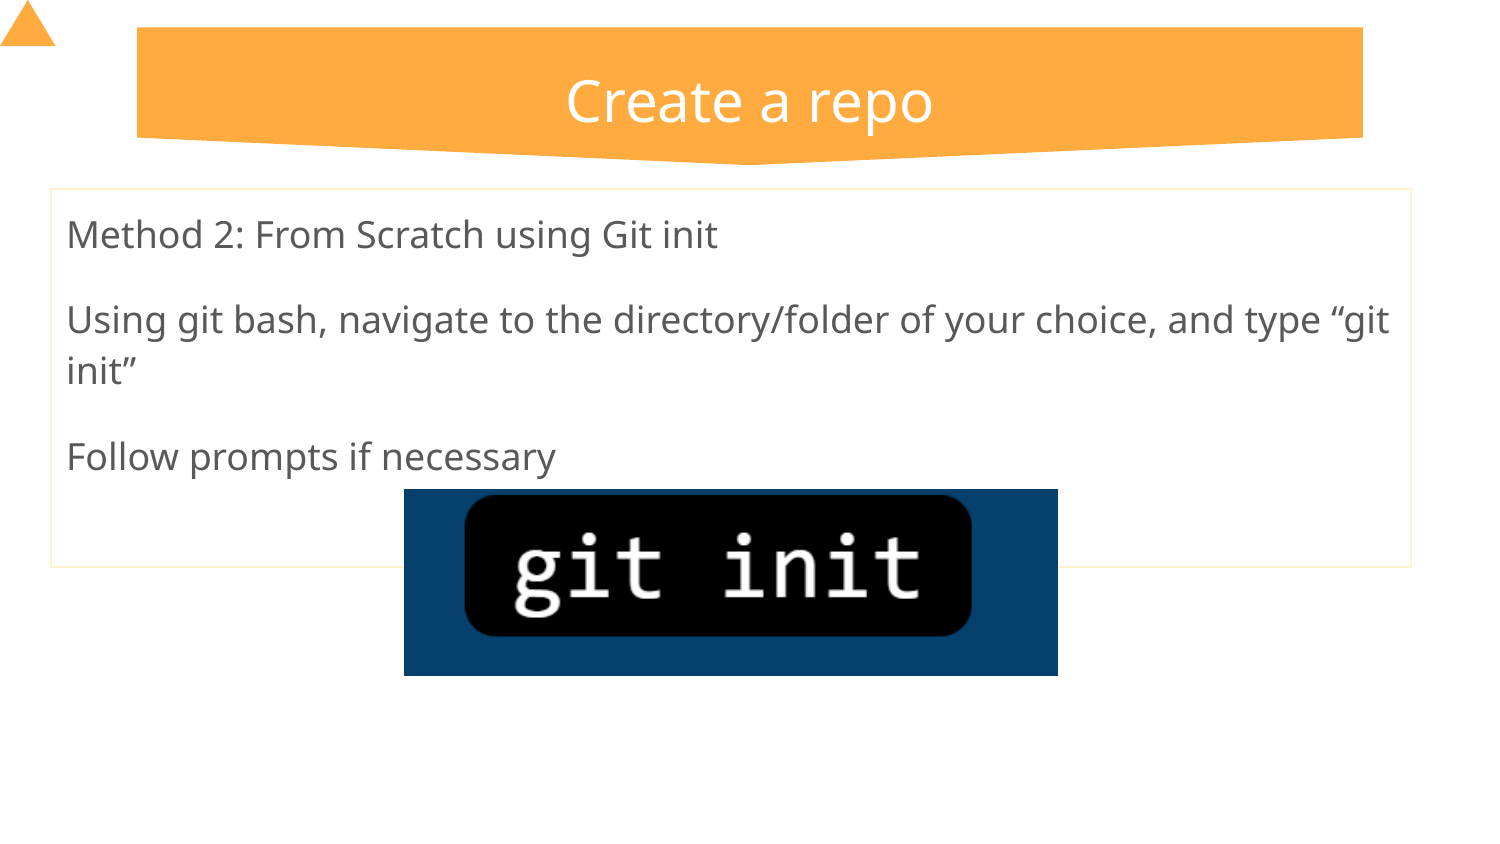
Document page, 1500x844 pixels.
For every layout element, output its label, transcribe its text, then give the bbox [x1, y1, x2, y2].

text_box [137, 27, 1363, 49]
list Method 2: From Scratch using Git init Using git bash, navigate to the directory/folder of your choice, and type “git init” Follow prompts if necessary [51, 189, 1412, 568]
title Create a repo [51, 49, 1449, 144]
text_box [279, 144, 1221, 166]
text_box [0, 0, 56, 47]
picture [404, 489, 1058, 677]
